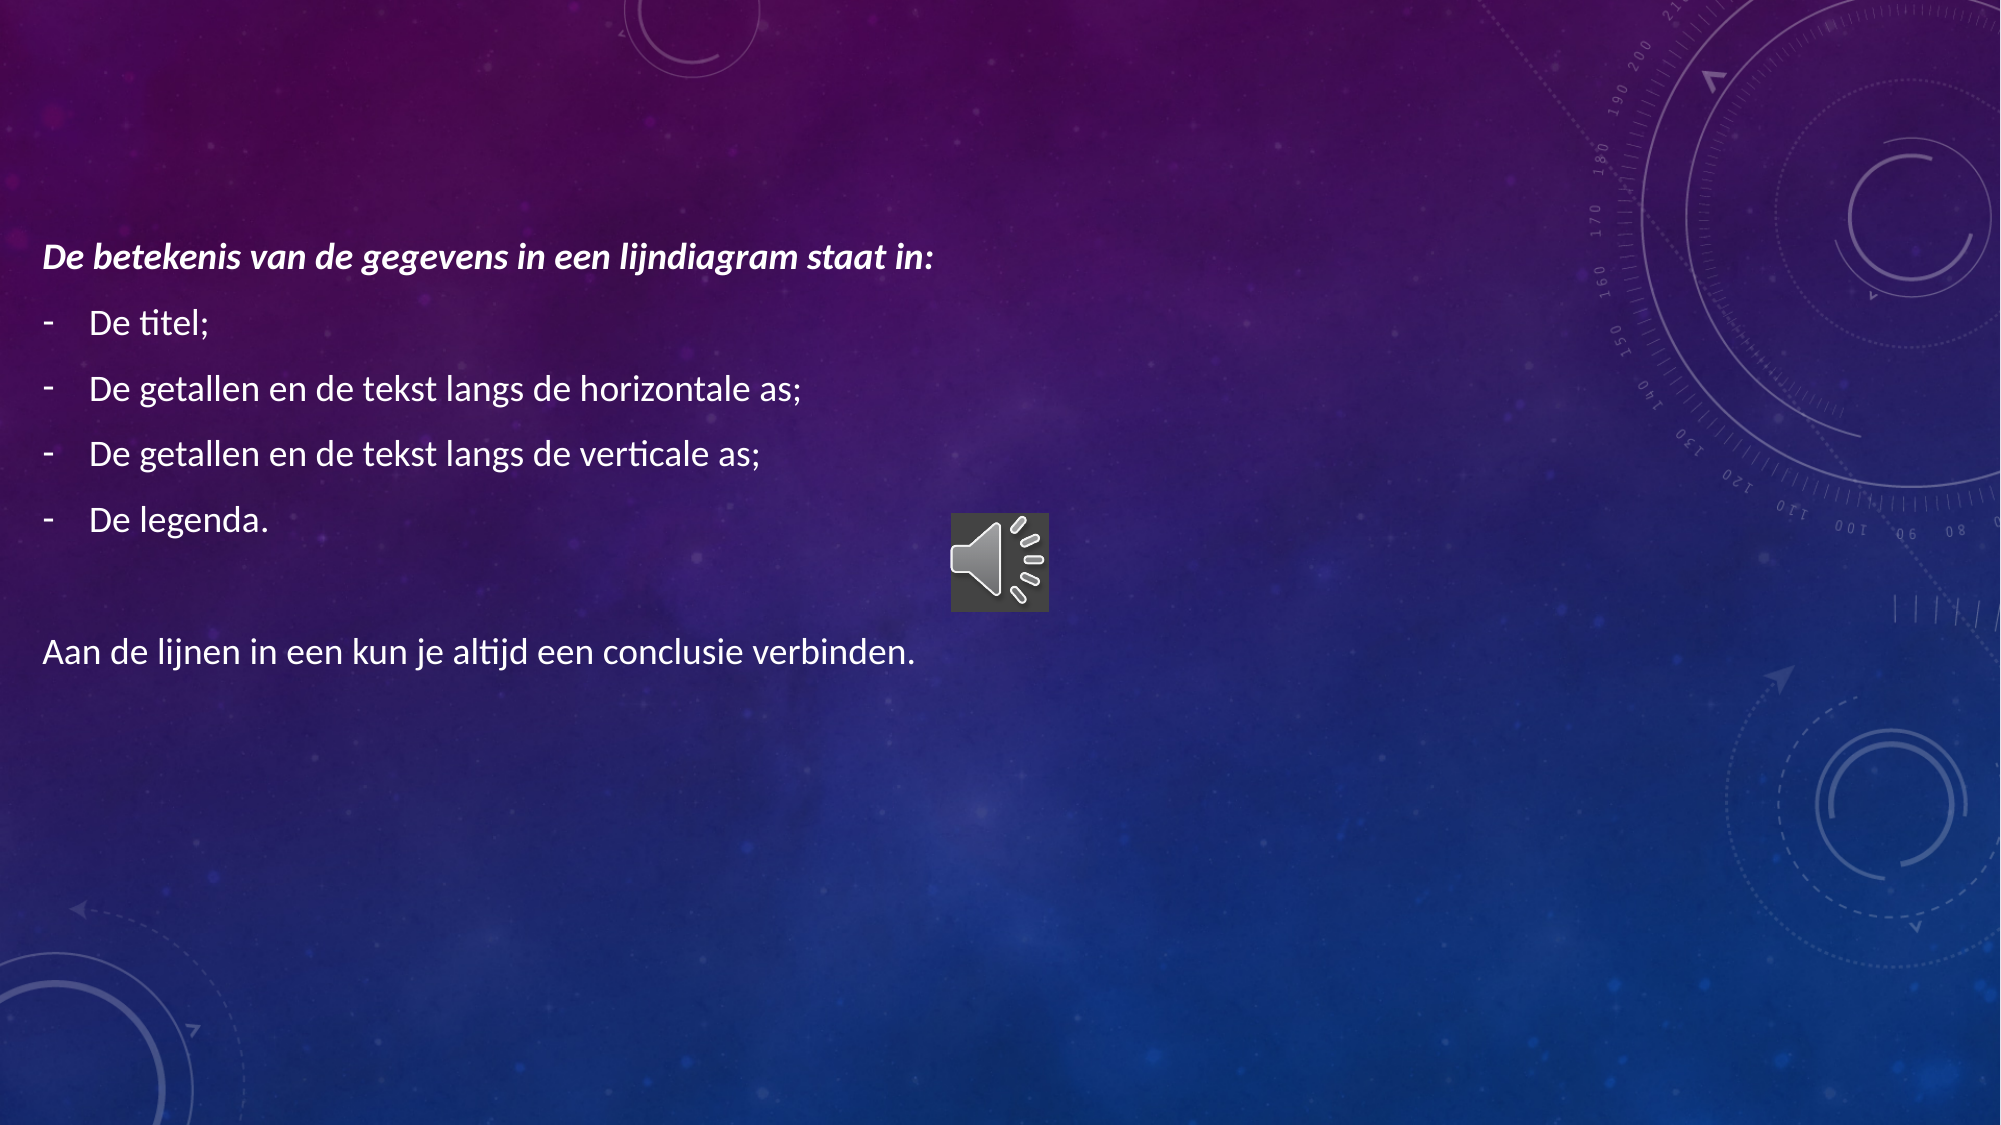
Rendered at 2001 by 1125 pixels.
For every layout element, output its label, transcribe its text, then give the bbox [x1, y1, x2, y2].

list De betekenis van de gegevens in een lijndiagram staat in: De titel; De getallen en de tekst langs de horizontale as; De getallen en de tekst langs de verticale as; De legenda. Aan de lijnen in een kun je altijd een conclusie verbinden. [27, 152, 1690, 752]
picture [0, 0, 2001, 1125]
